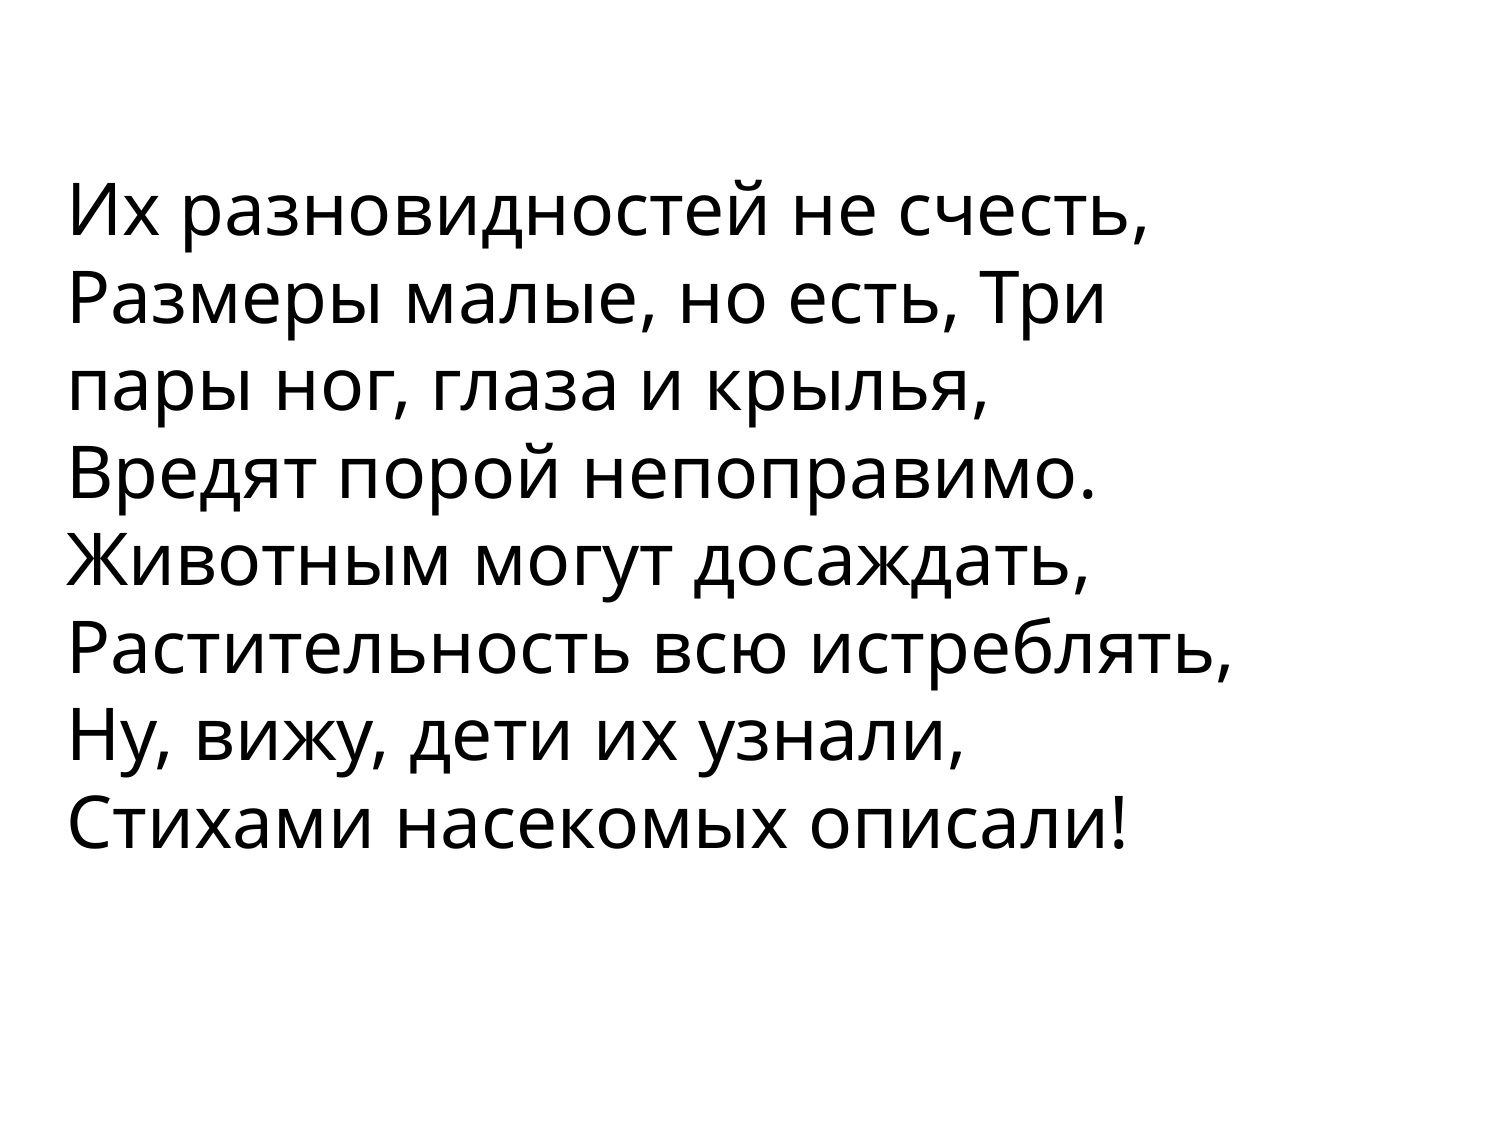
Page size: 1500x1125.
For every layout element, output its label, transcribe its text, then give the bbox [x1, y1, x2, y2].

text_box Их разновидностей не счесть, Размеры малые, но есть, Три пары ног, глаза и крылья, Вредят порой непоправимо. Животным могут досаждать, Растительность всю истреблять, Ну, вижу, дети их узнали, Стихами насекомых описали! [51, 155, 1277, 871]
